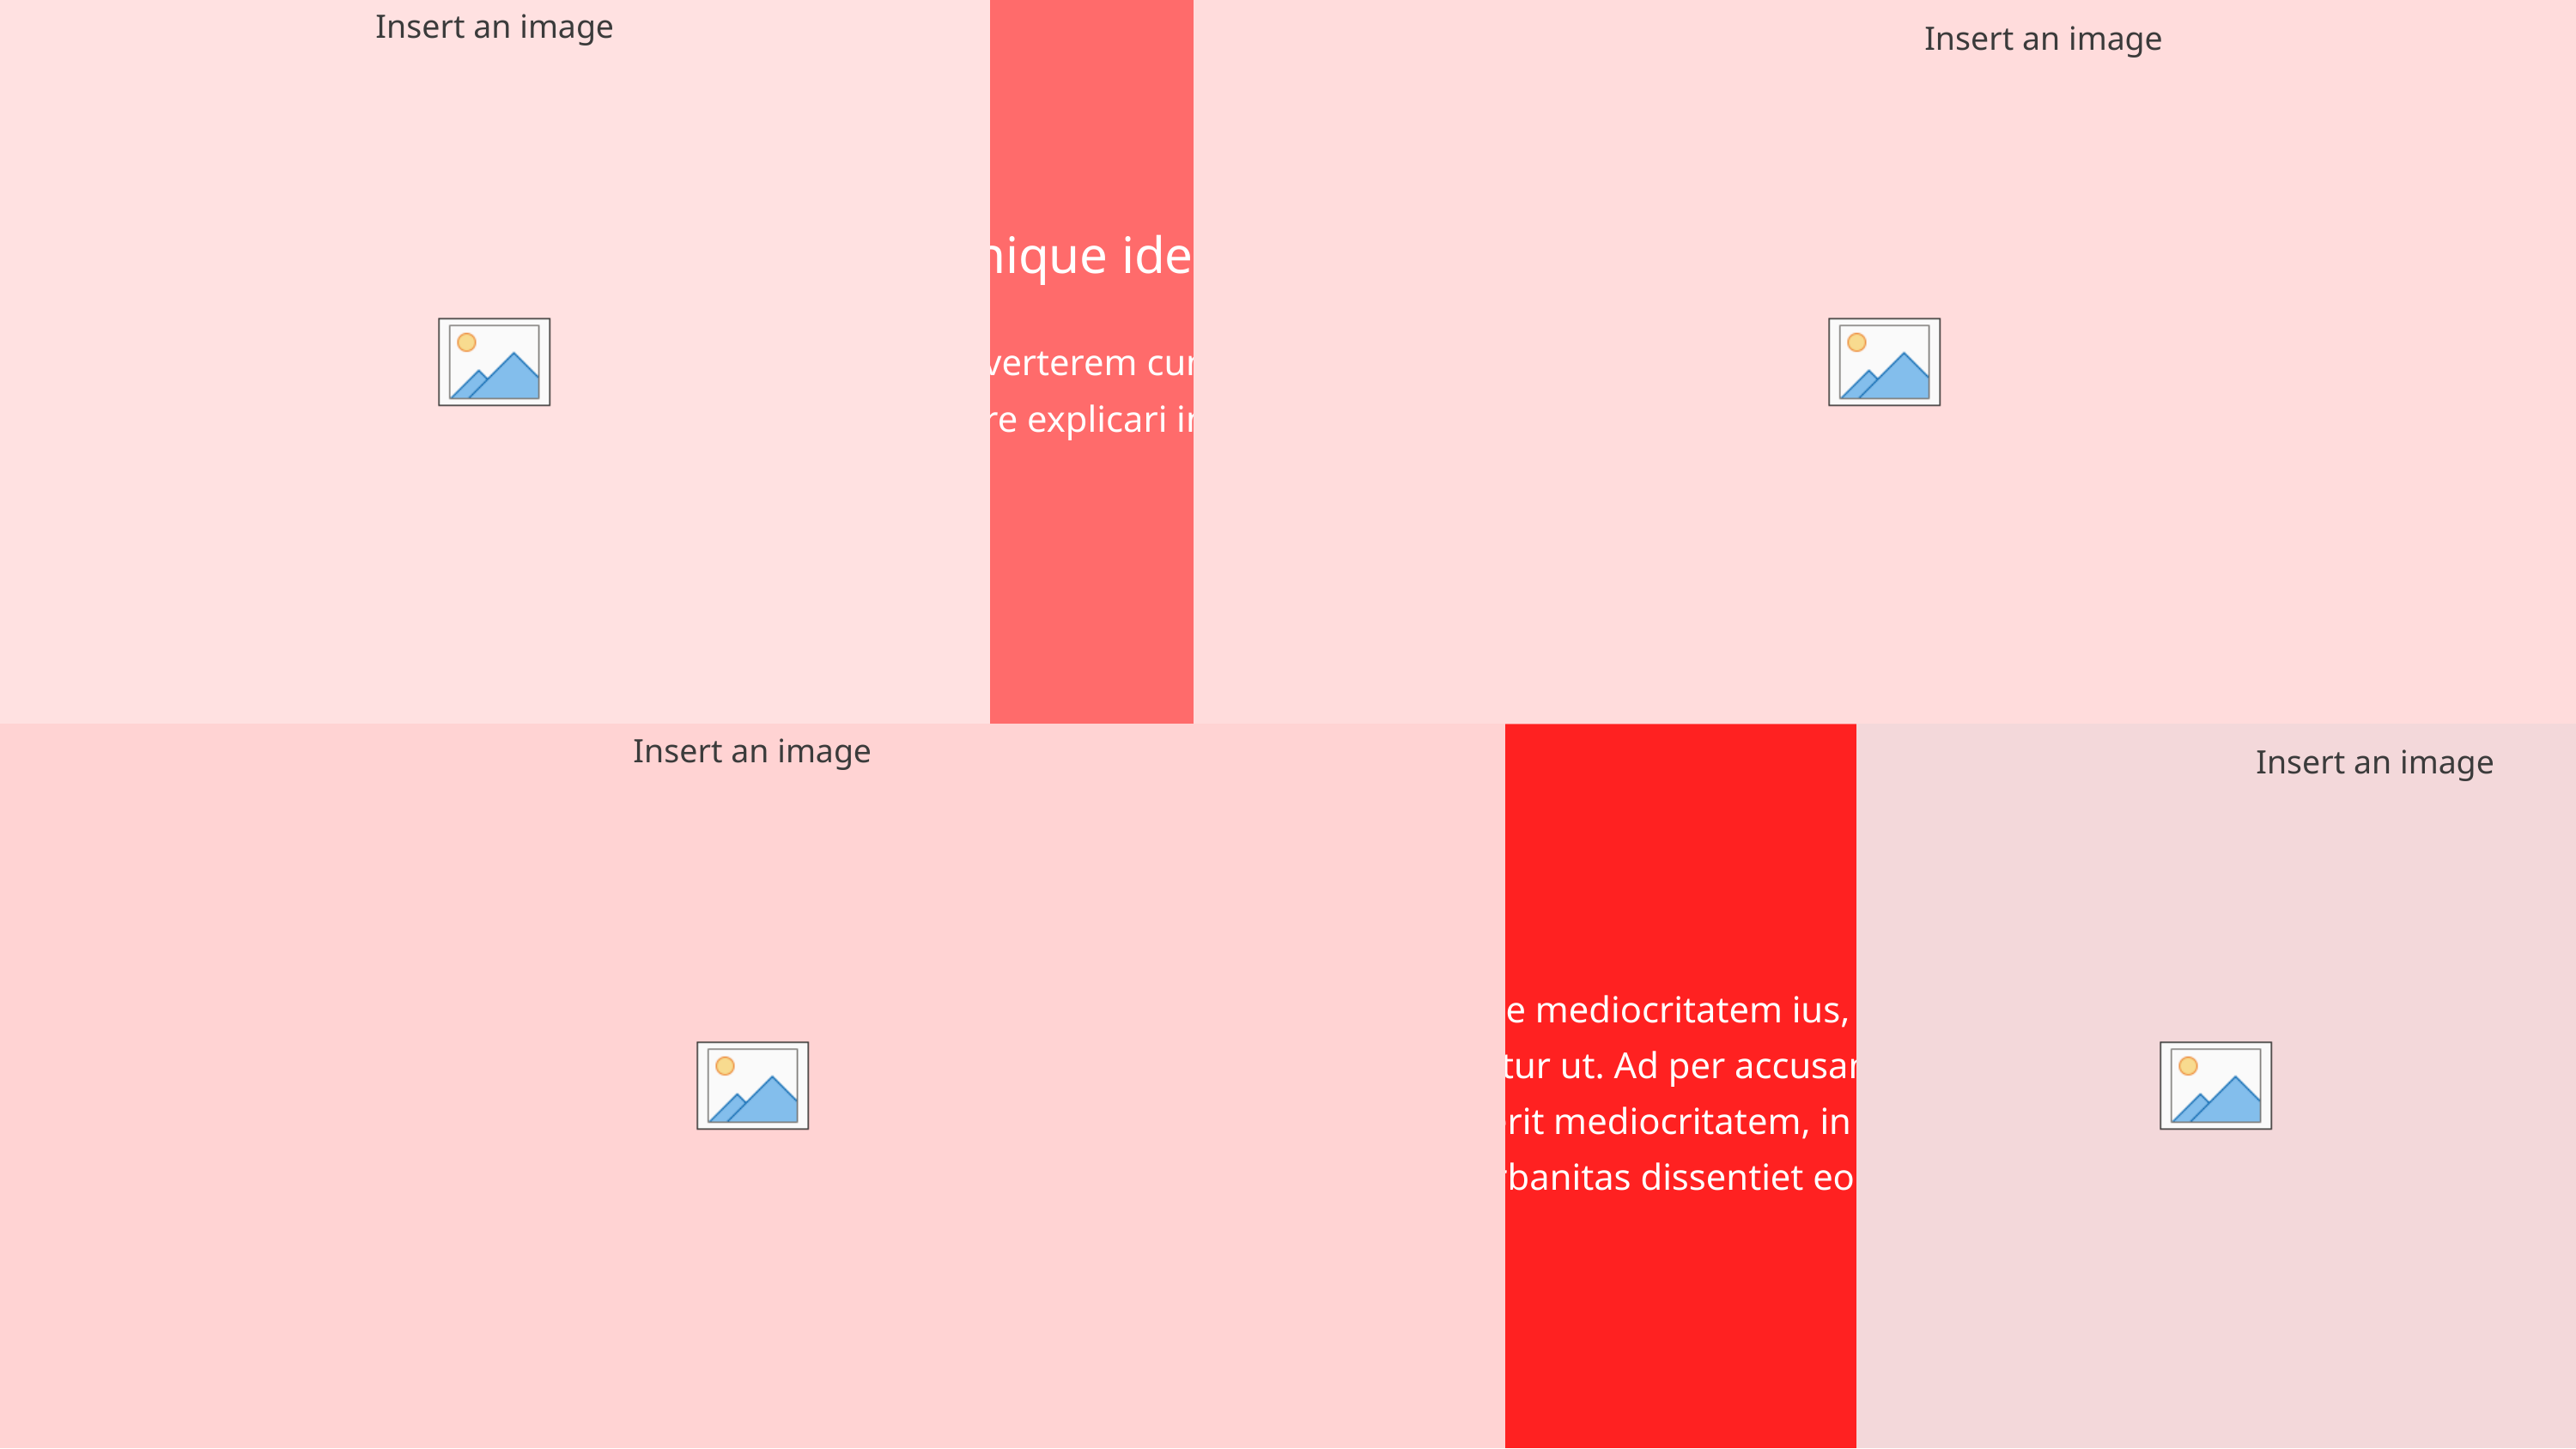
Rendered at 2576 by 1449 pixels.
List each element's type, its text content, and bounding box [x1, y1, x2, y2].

list No latine mediocritatem ius, sea sint labitur ut. Ad per accusamus scripserit mediocritatem, in fuisset urbanitas dissentiet eos. [1506, 944, 1856, 1228]
list Cu erat verterem cum, brute invenire explicari in mea. [990, 320, 1193, 546]
picture [0, 0, 2576, 1449]
list Unique ideas [990, 185, 1193, 290]
